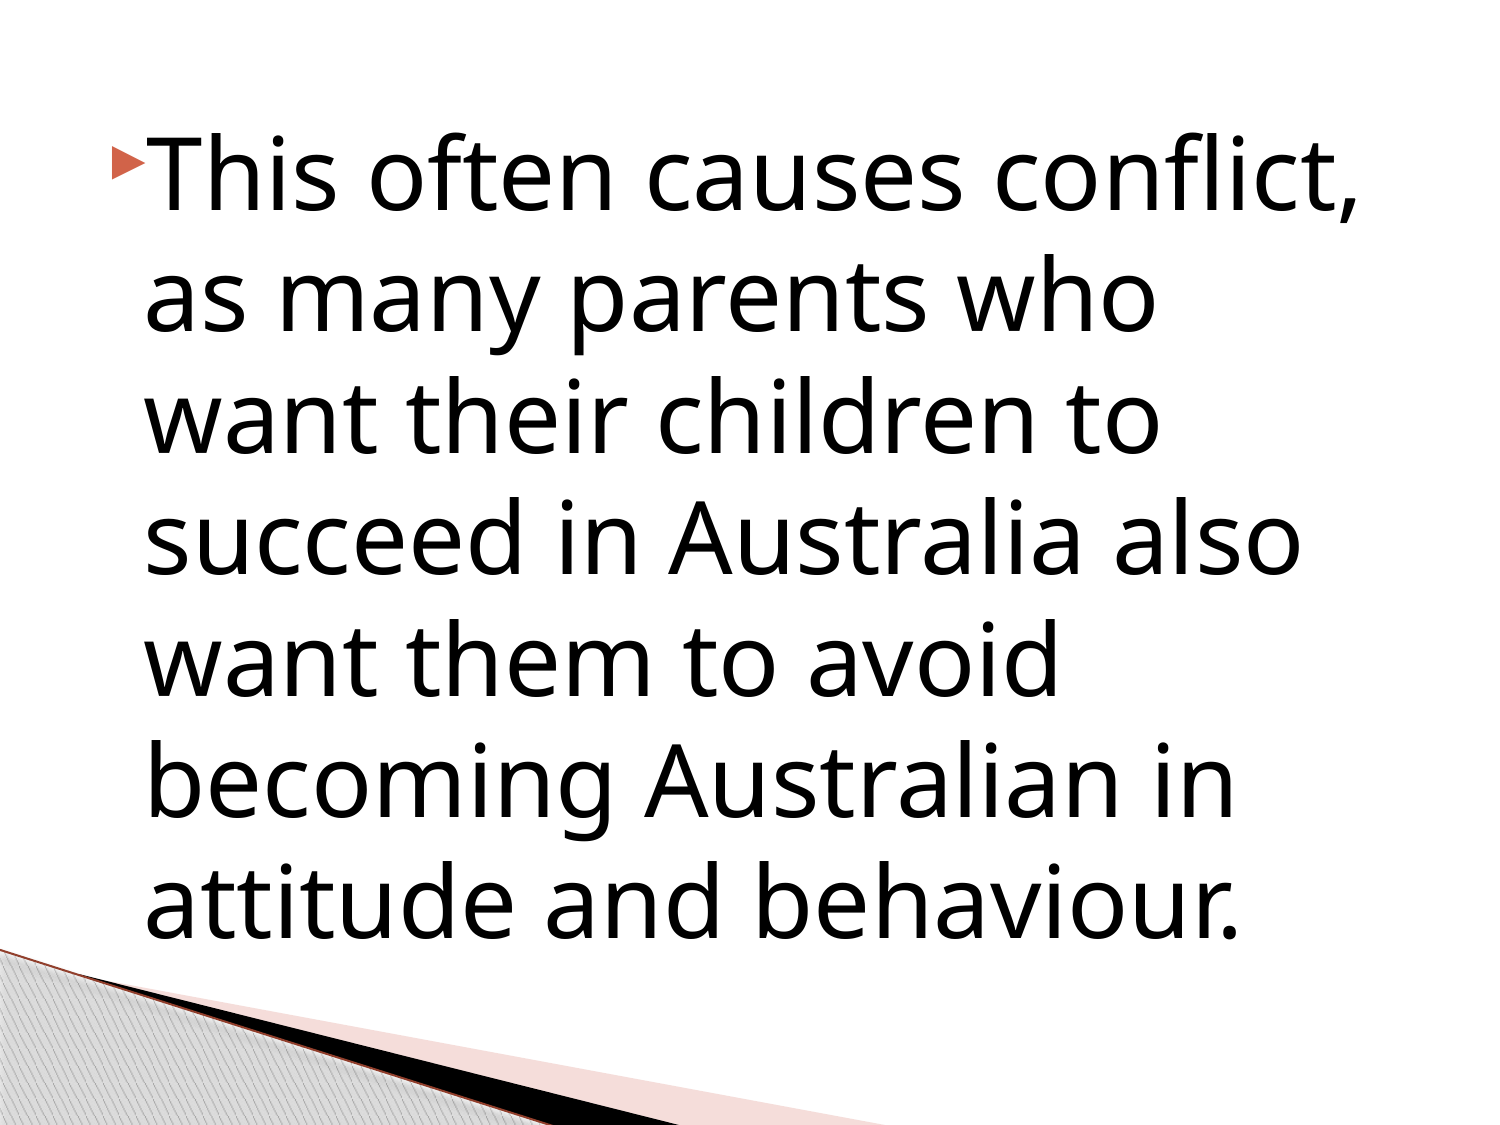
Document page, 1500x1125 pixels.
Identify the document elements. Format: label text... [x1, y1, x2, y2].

list This often causes conflict, as many parents who want their children to succeed in Australia also want them to avoid becoming Australian in attitude and behaviour. [75, 101, 1425, 986]
